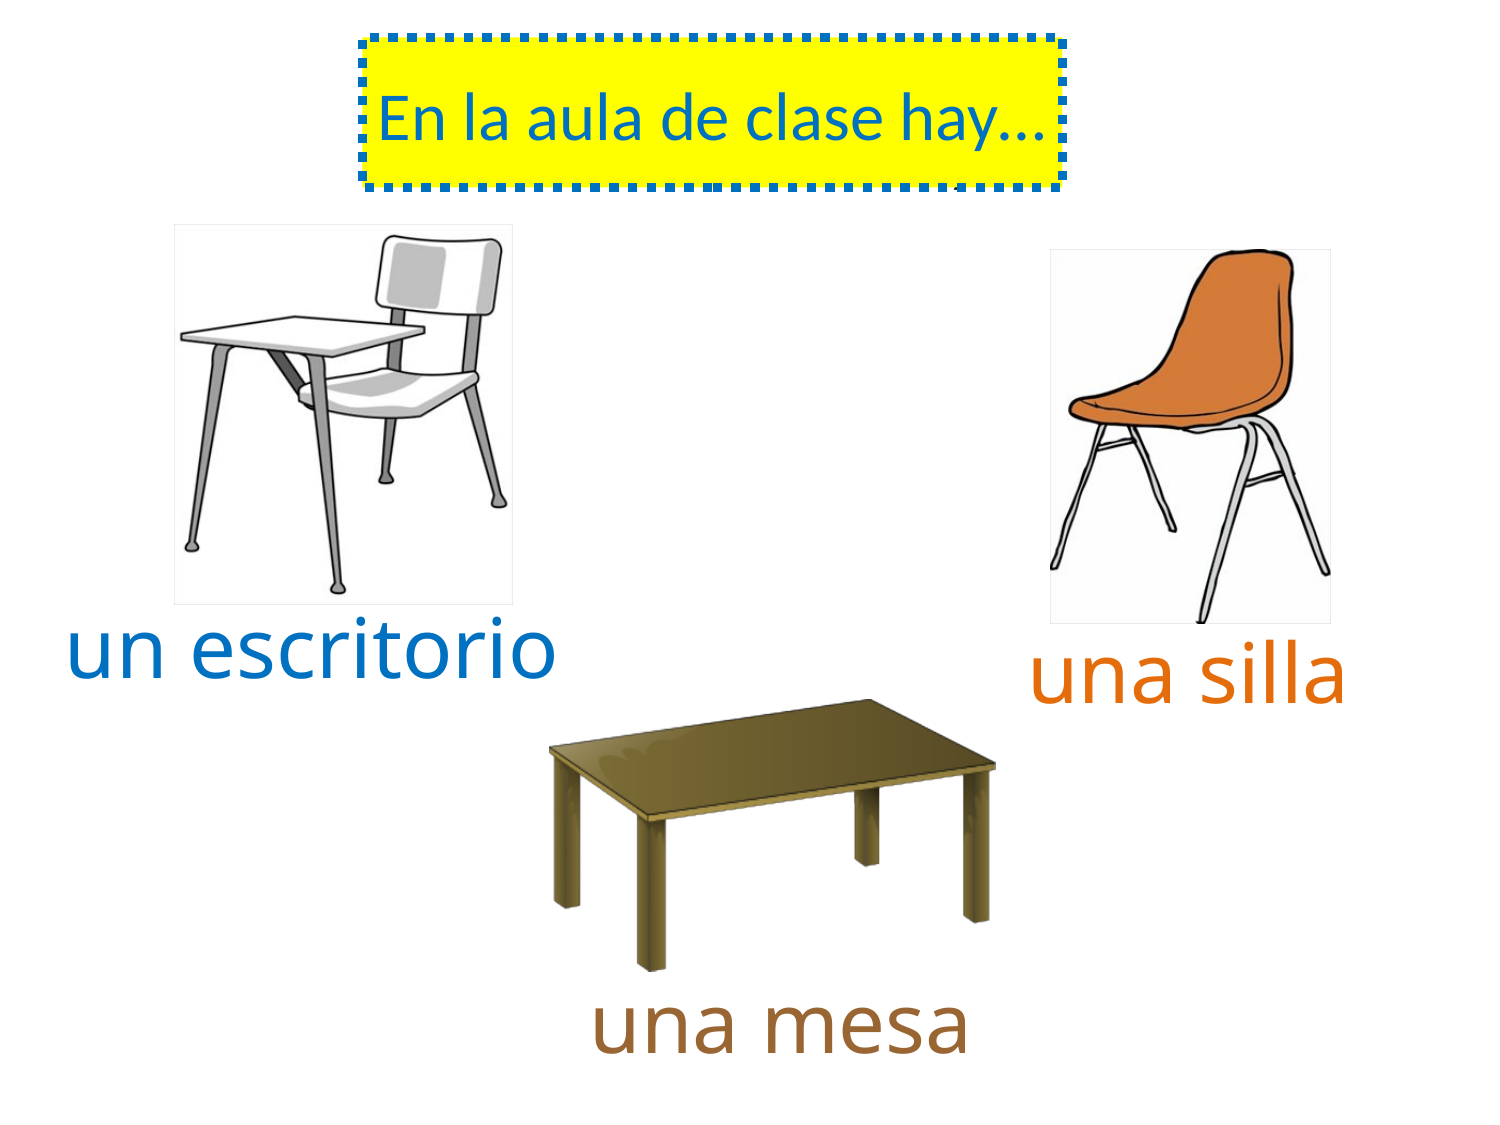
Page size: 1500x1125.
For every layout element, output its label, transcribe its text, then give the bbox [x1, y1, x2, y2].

picture [1049, 249, 1331, 624]
picture [174, 224, 513, 605]
text_box un escritorio [50, 587, 613, 703]
picture [549, 699, 996, 972]
text_box En la aula de clase hay… [362, 37, 1063, 188]
title En la clase hay… [75, 45, 1425, 233]
text_box una mesa [574, 962, 1013, 1078]
text_box una silla [1012, 612, 1388, 728]
